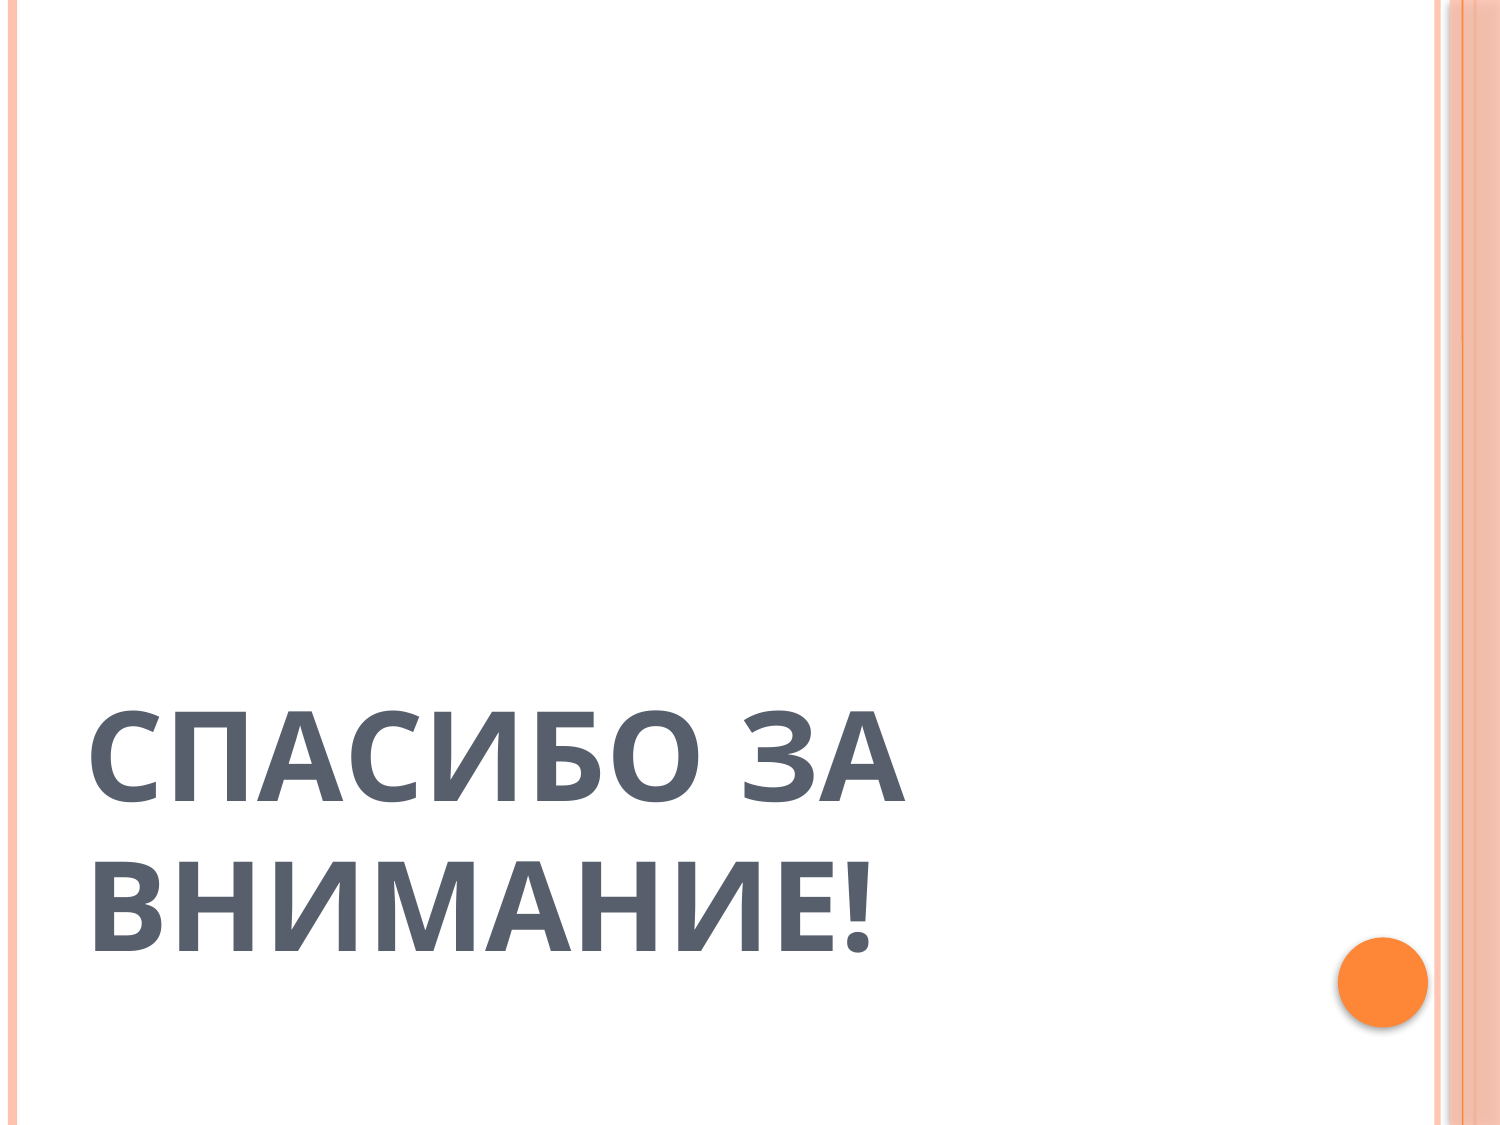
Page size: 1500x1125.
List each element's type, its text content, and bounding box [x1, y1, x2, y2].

title Спасибо за внимание! [70, 187, 1402, 985]
